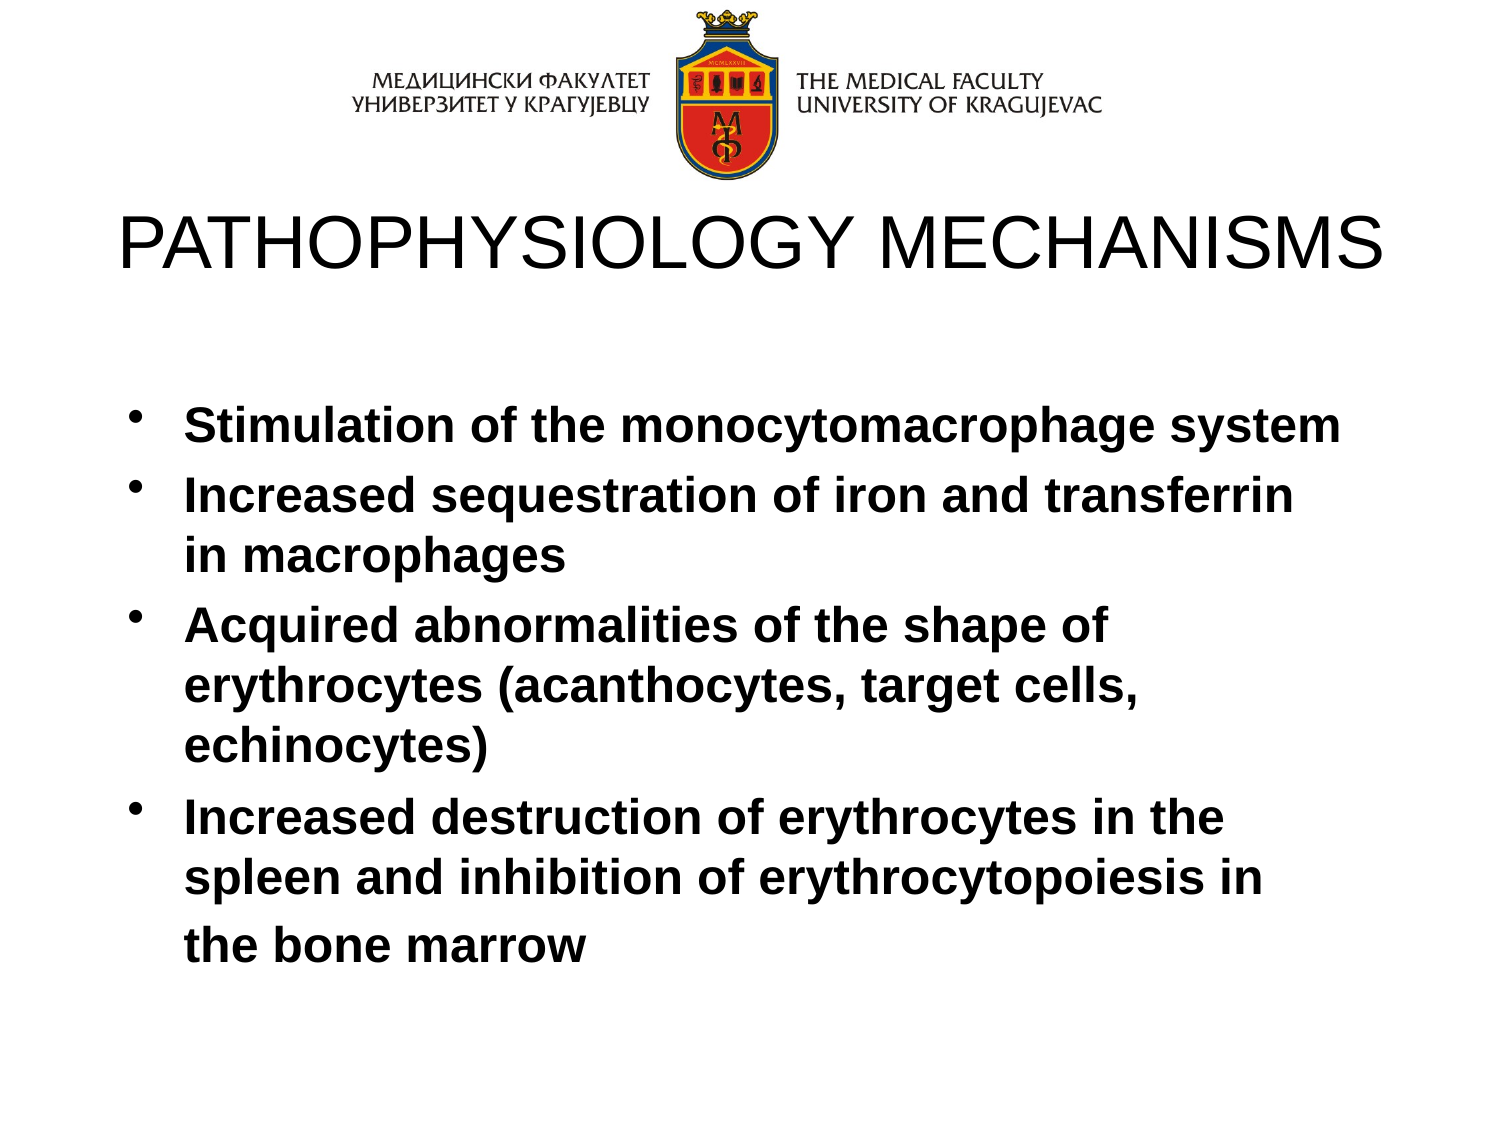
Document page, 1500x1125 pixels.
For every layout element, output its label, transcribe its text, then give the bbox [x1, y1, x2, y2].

picture [328, 0, 1125, 137]
list Stimulation of the monocytomacrophage system Increased sequestration of iron and transferrin in macrophages Acquired abnormalities of the shape of erythrocytes (acanthocytes, target cells, echinocytes) Increased destruction of erythrocytes in the spleen and inhibition of erythrocytopoiesis in the bone marrow [112, 385, 1365, 1061]
title PATHOPHYSIOLOGY MECHANISMS [76, 137, 1427, 291]
